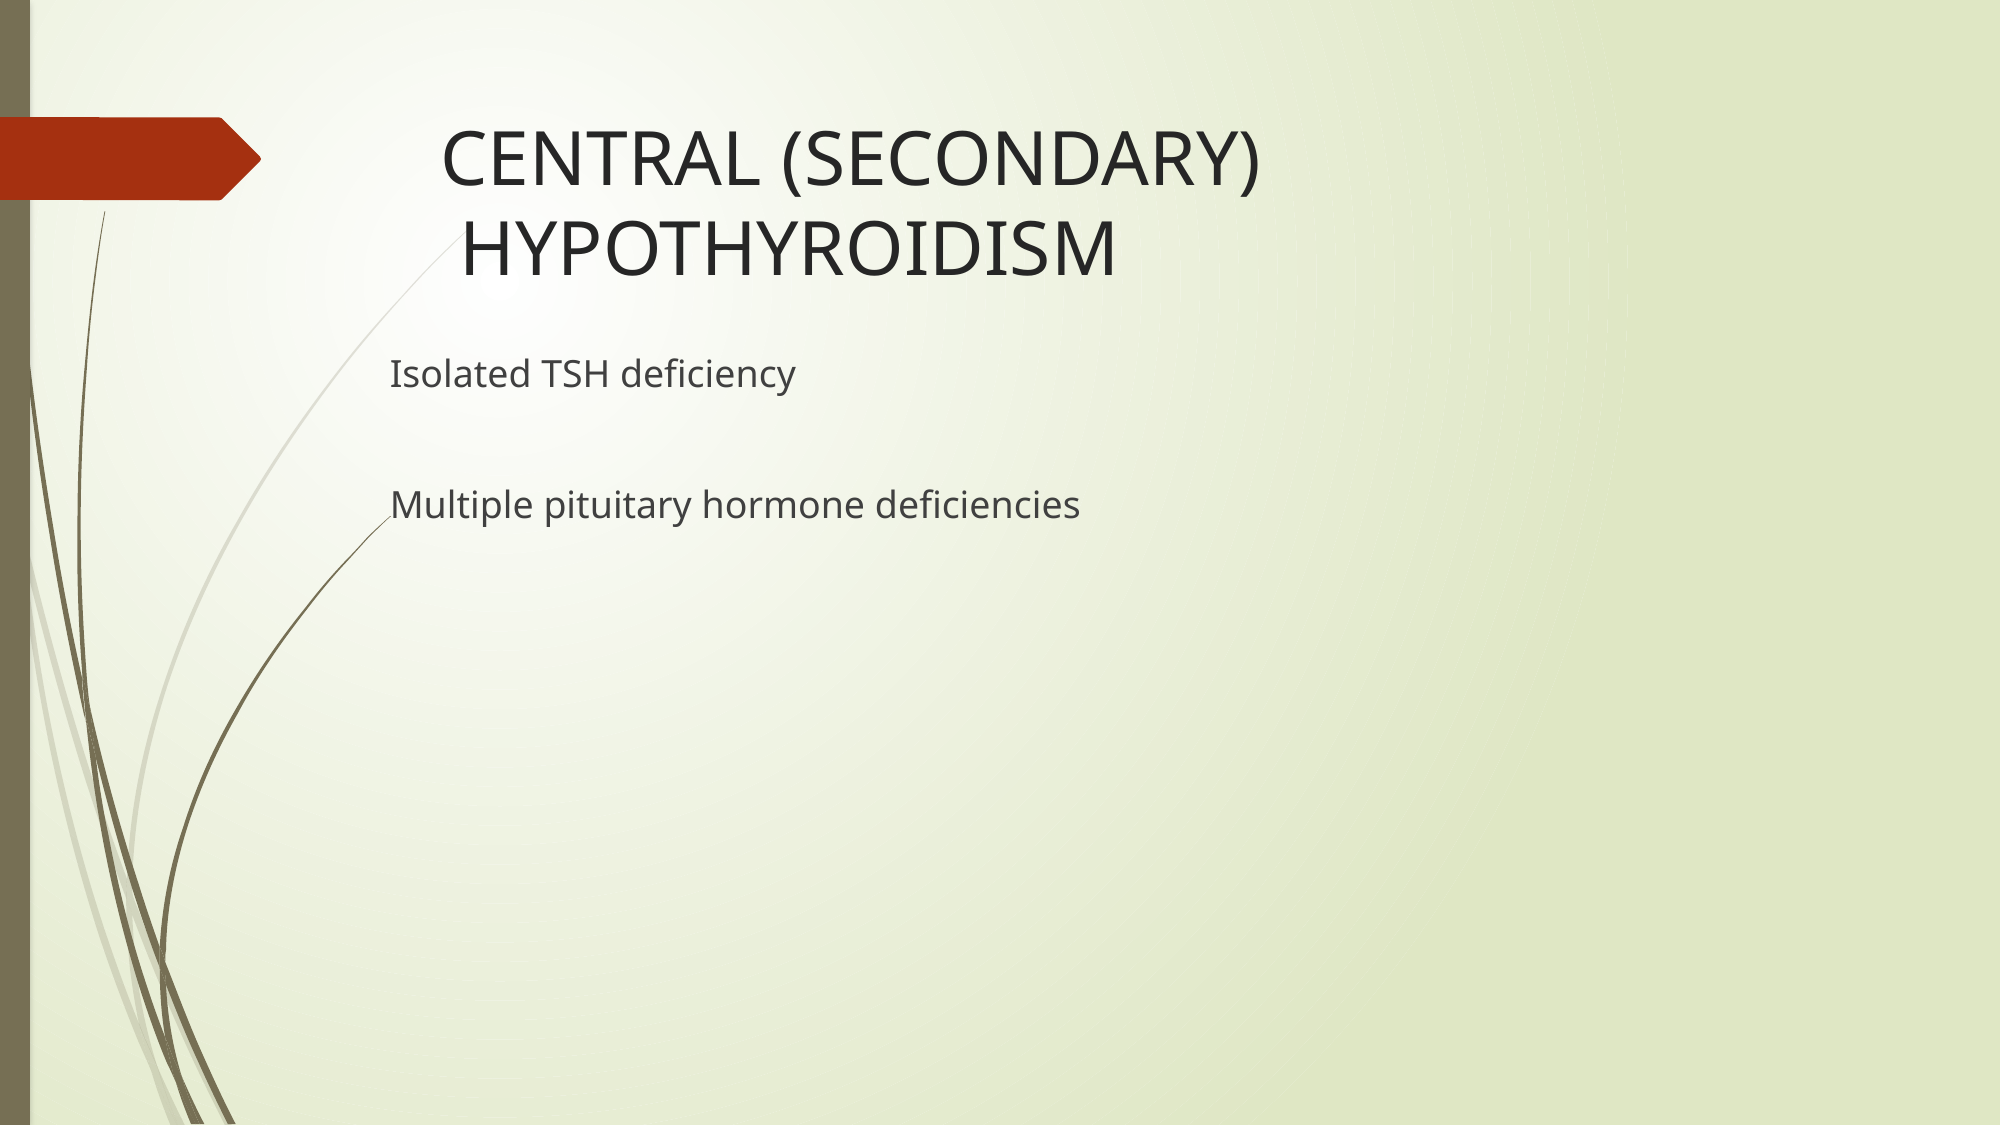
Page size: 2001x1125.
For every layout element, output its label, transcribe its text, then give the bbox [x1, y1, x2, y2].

list Isolated TSH deficiency Multiple pituitary hormone deficiencies [365, 342, 1825, 962]
title CENTRAL (SECONDARY) HYPOTHYROIDISM [425, 102, 1888, 313]
